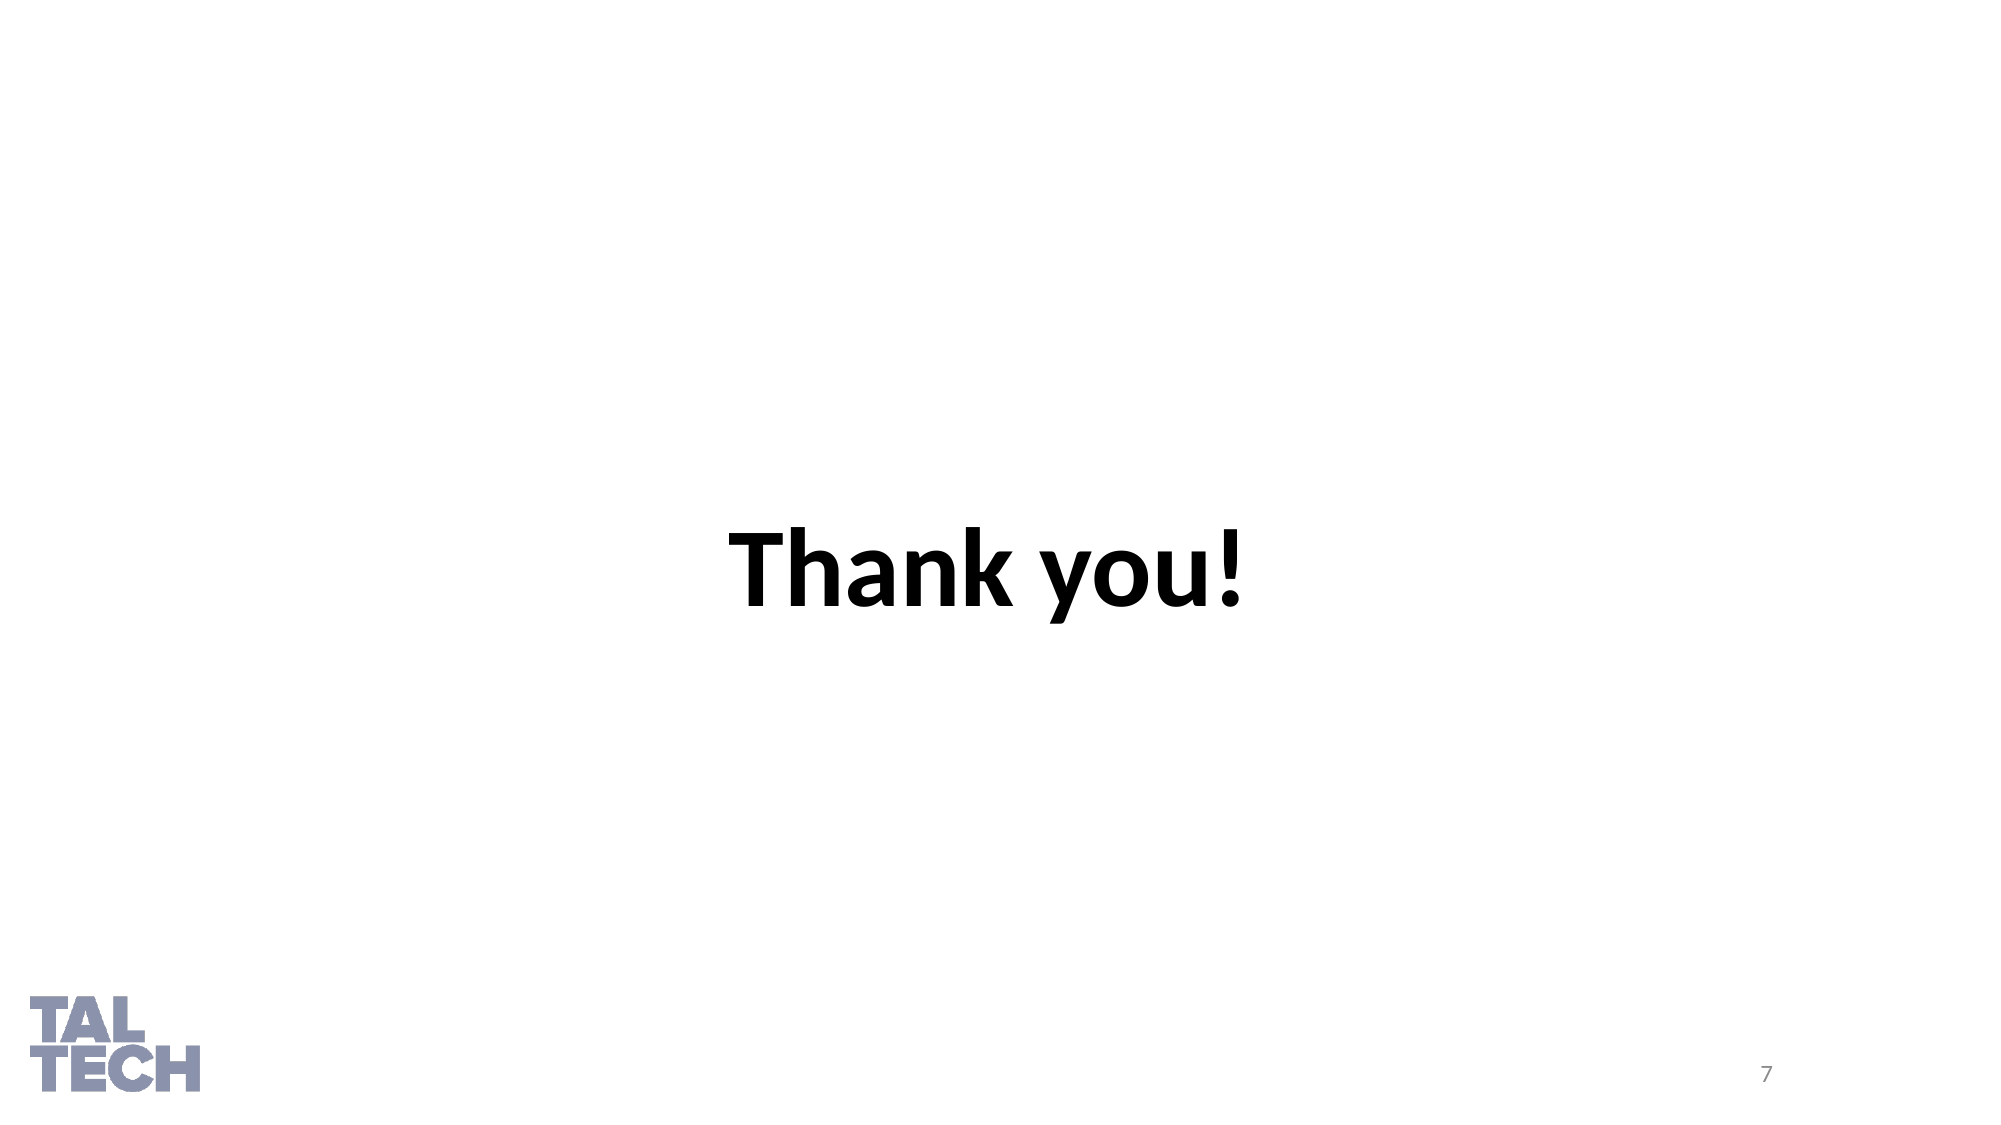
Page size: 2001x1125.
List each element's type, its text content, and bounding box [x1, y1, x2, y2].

picture [25, 990, 204, 1097]
text_box Thank you! [713, 486, 1286, 637]
slide_number 7 [1338, 1042, 1789, 1103]
